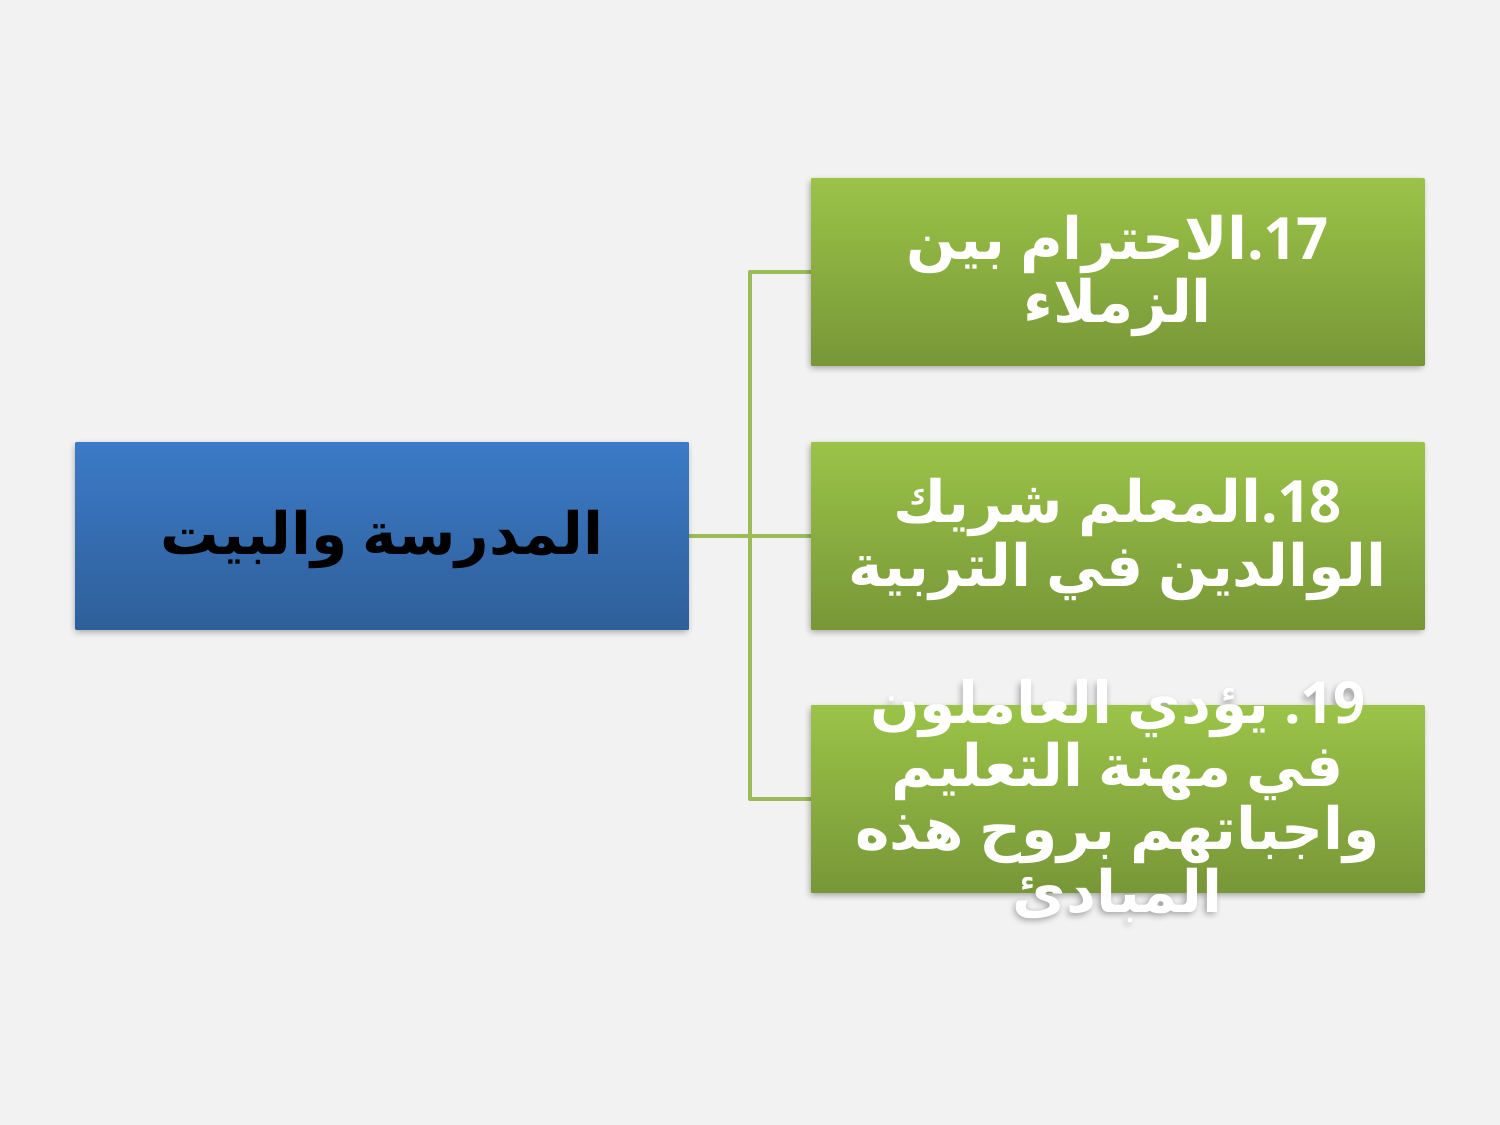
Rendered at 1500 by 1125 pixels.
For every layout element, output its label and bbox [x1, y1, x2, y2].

list [74, 66, 1426, 1006]
